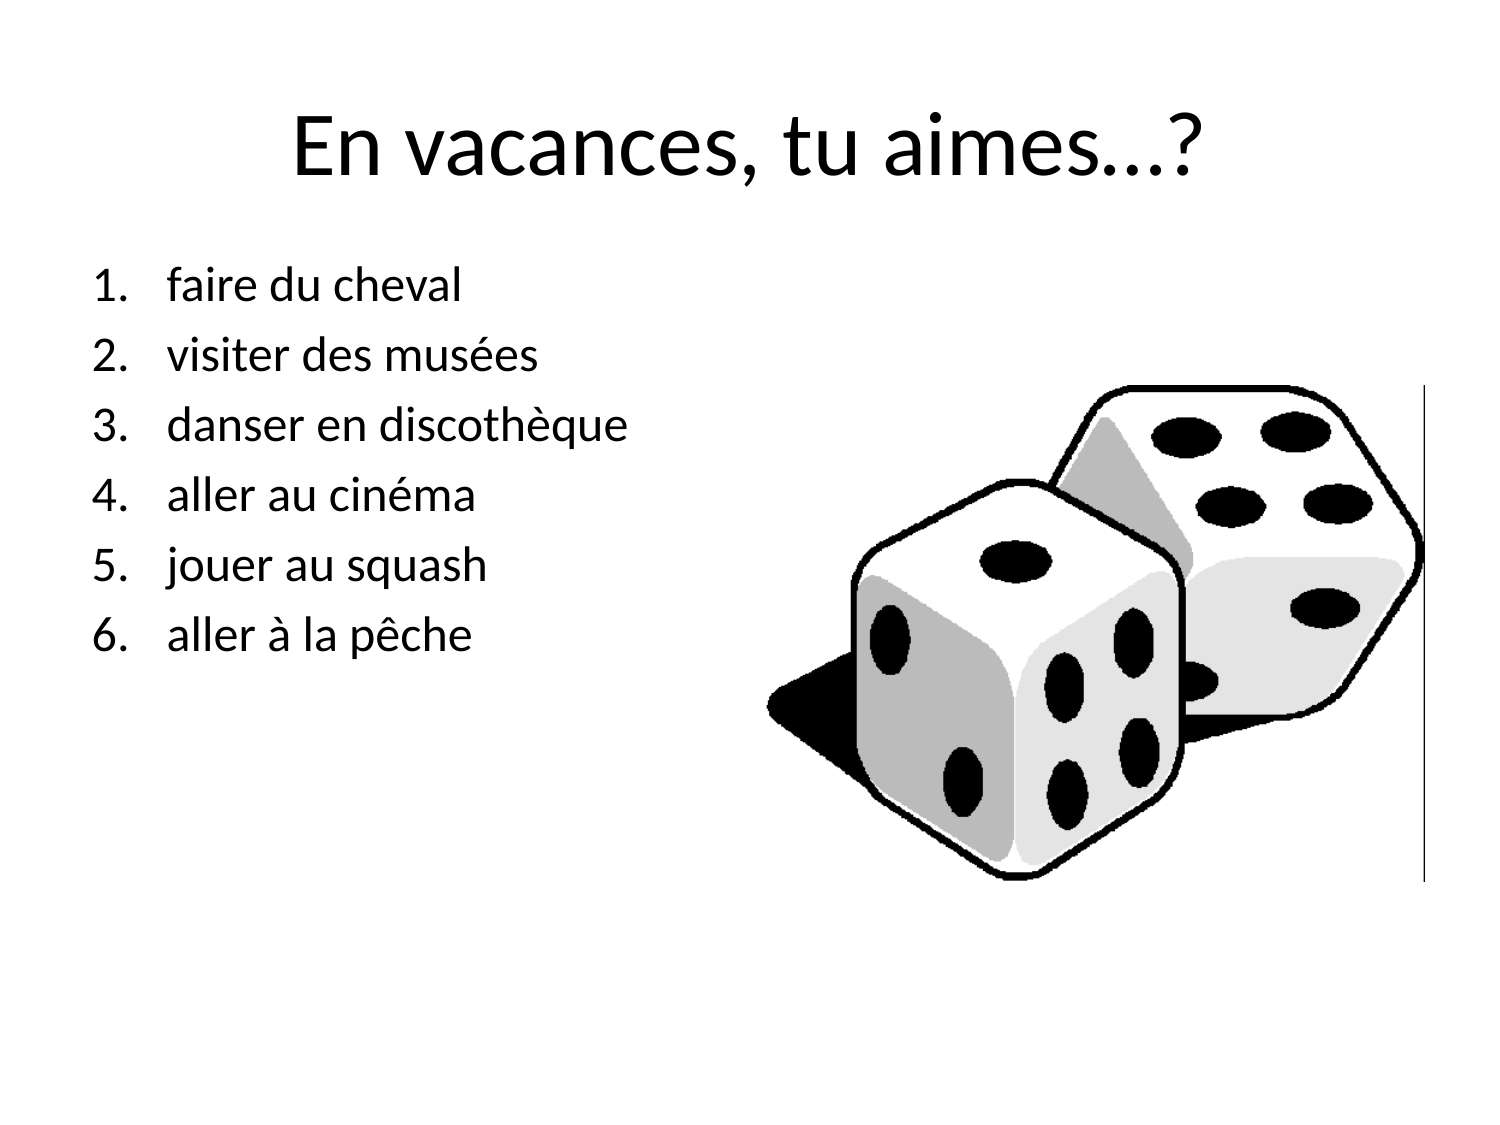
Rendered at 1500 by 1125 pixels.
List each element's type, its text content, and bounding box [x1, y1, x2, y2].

list faire du cheval visiter des musées danser en discothèque aller au cinéma jouer au squash aller à la pêche [76, 243, 740, 986]
title En vacances, tu aimes…? [75, 45, 1425, 233]
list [762, 385, 1426, 882]
